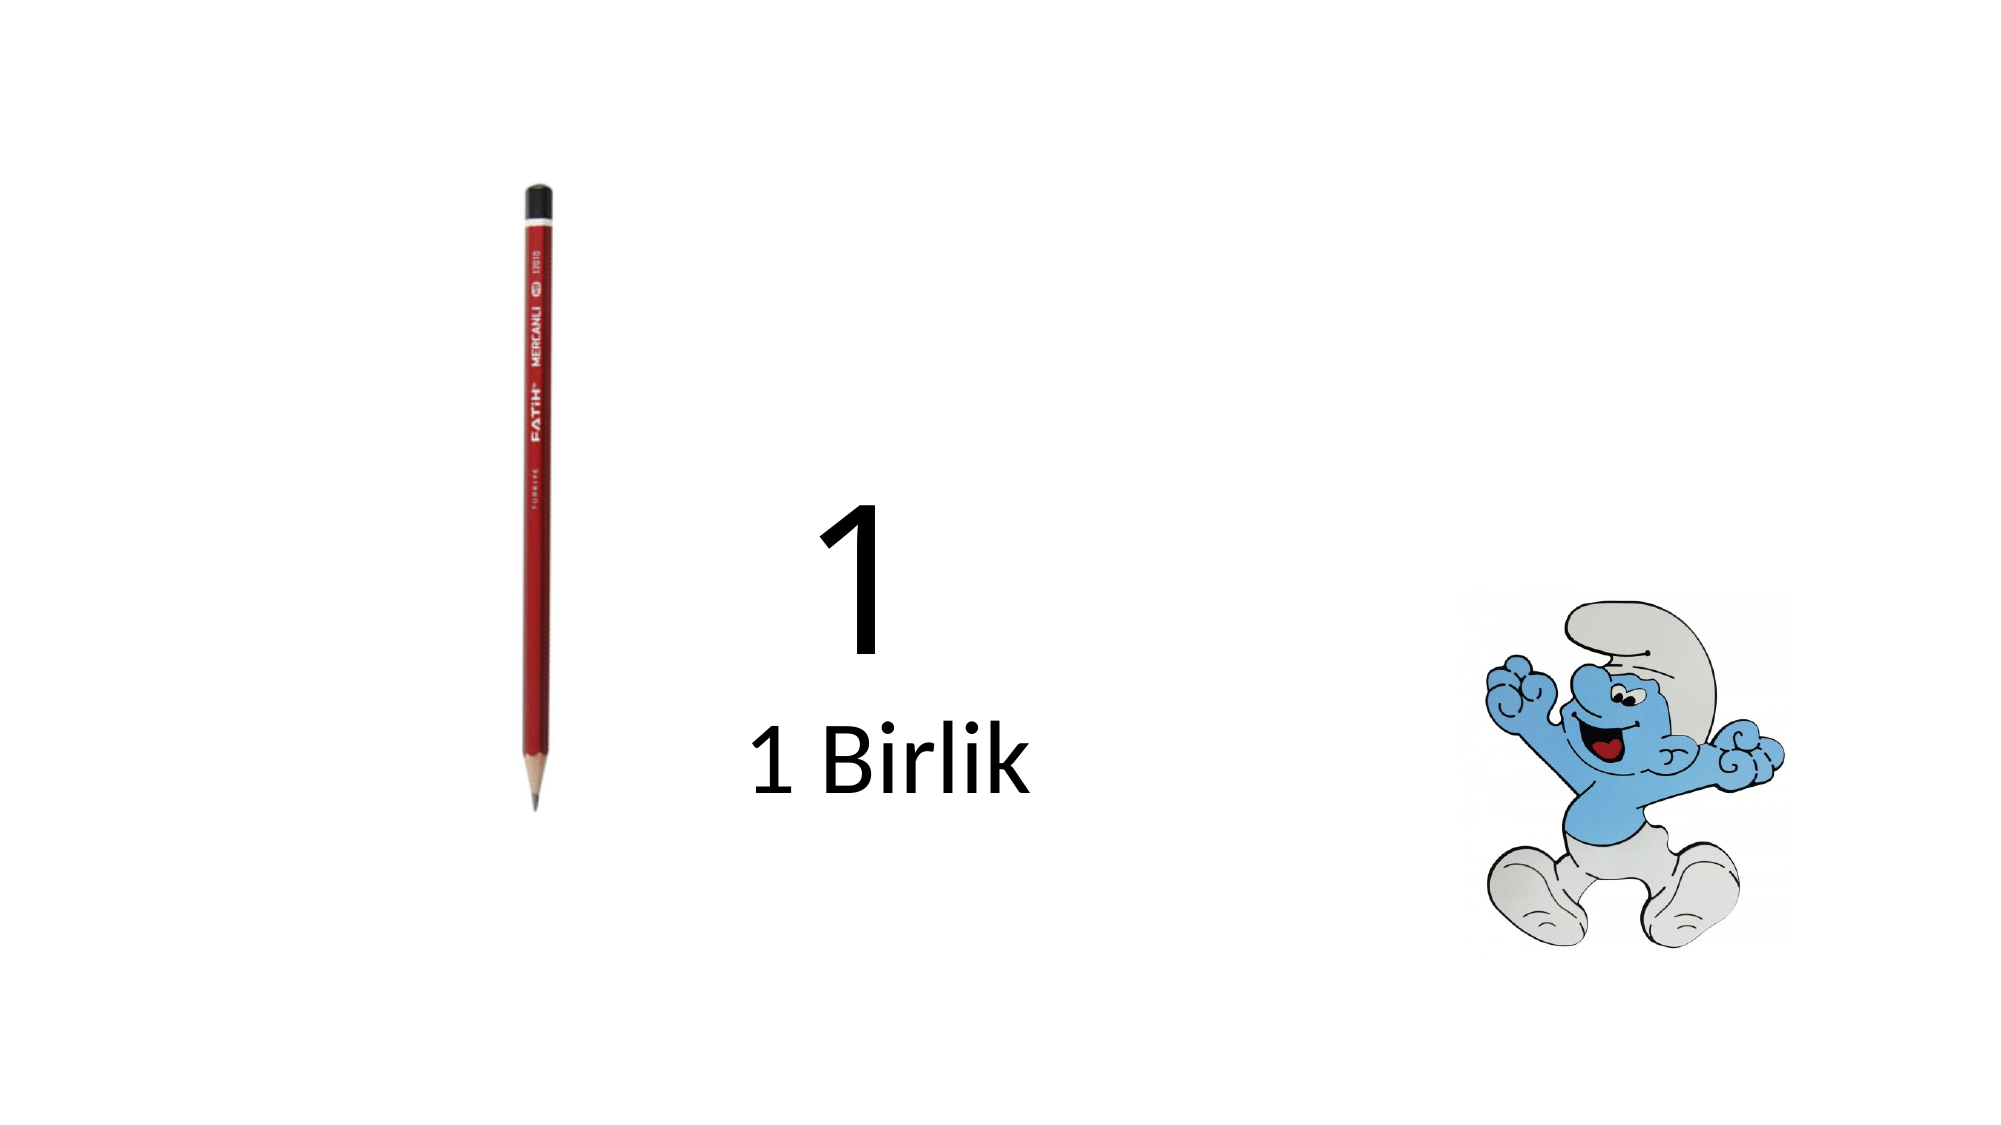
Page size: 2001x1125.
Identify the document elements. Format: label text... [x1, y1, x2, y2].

list 1 Birlik [728, 695, 1071, 857]
picture [467, 170, 615, 836]
title 1 [786, 478, 970, 695]
picture [1441, 586, 1812, 957]
